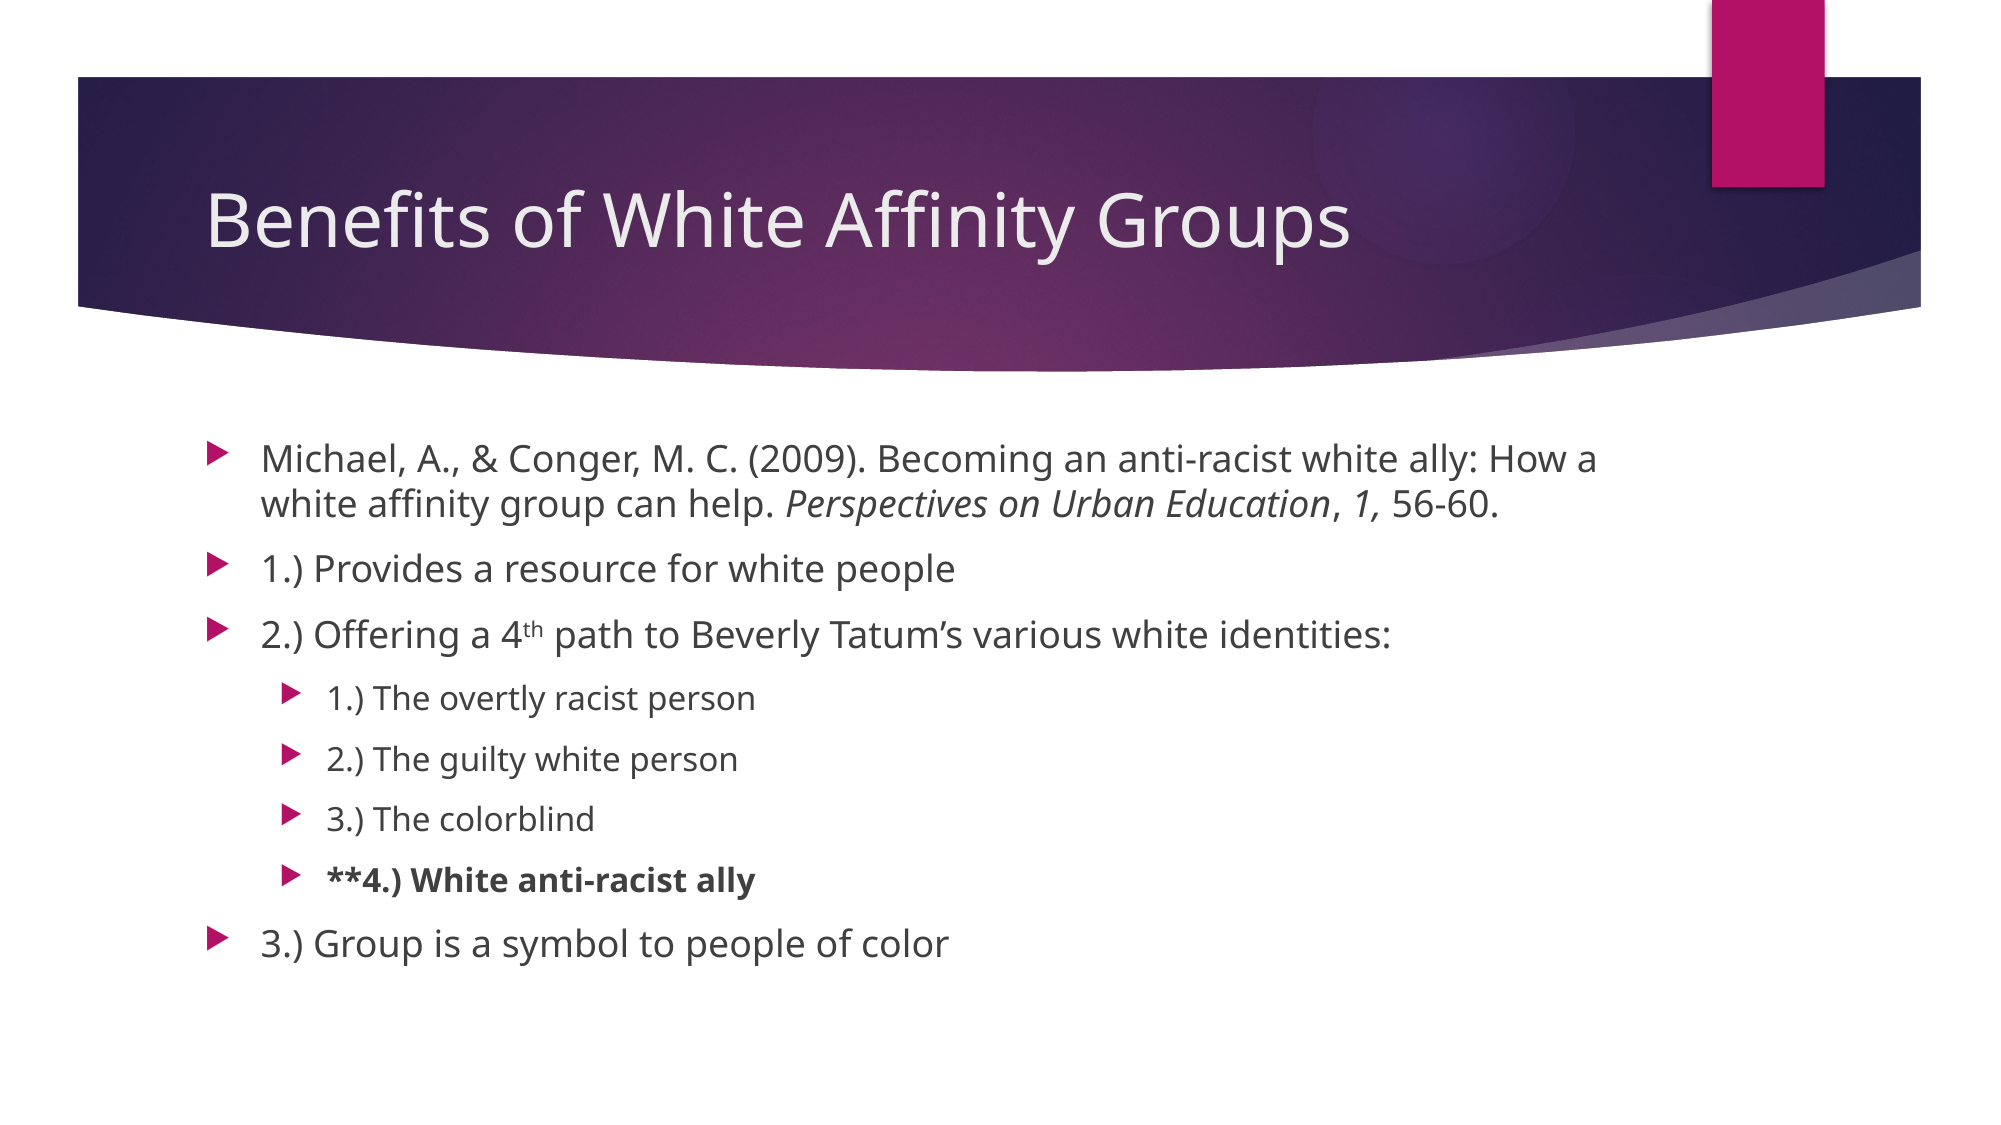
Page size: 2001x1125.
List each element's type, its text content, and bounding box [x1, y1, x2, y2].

list Michael, A., & Conger, M. C. (2009). Becoming an anti-racist white ally: How a white affinity group can help. Perspectives on Urban Education, 1, 56-60. 1.) Provides a resource for white people 2.) Offering a 4th path to Beverly Tatum’s various white identities: 1.) The overtly racist person 2.) The guilty white person 3.) The colorblind **4.) White anti-racist ally 3.) Group is a symbol to people of color [189, 427, 1638, 988]
title Benefits of White Affinity Groups [189, 159, 1627, 276]
